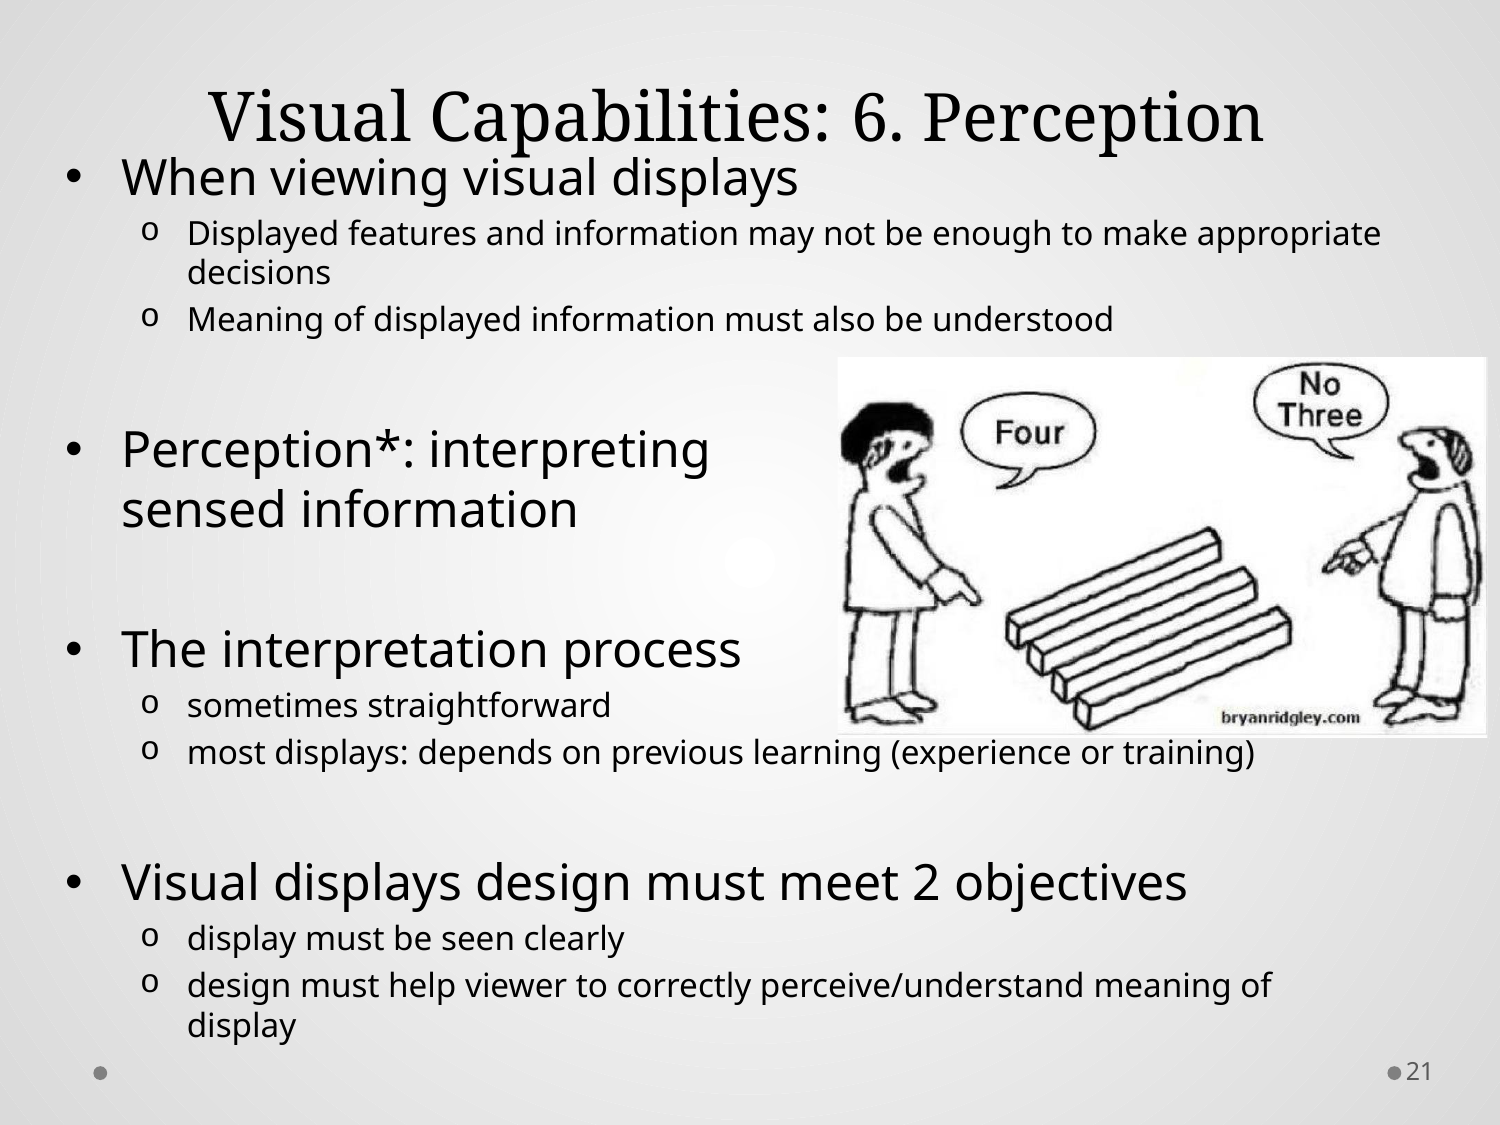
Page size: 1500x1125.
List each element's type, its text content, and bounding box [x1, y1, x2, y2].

slide_number 21 [1401, 1042, 1494, 1103]
list When viewing visual displays Displayed features and information may not be enough to make appropriate decisions Meaning of displayed information must also be understood Perception*: interpreting sensed information The interpretation process sometimes straightforward most displays: depends on previous learning (experience or training) Visual displays design must meet 2 objectives display must be seen clearly design must help viewer to correctly perceive/understand meaning of display [50, 137, 1400, 1113]
title Visual Capabilities: 6. Perception [62, 62, 1413, 163]
picture [837, 357, 1488, 738]
